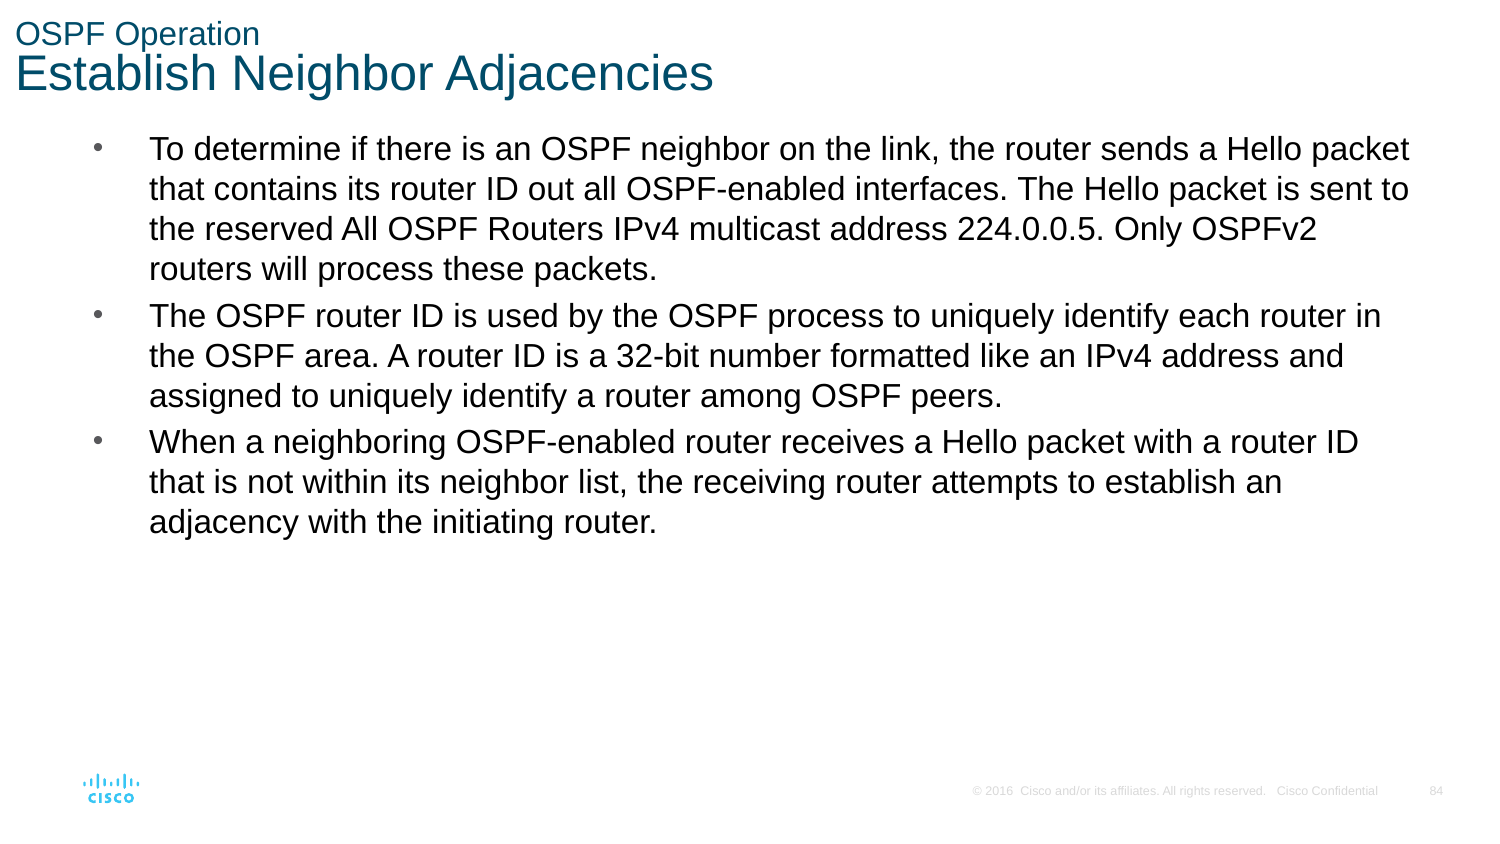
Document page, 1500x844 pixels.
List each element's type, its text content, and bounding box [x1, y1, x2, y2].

list To determine if there is an OSPF neighbor on the link, the router sends a Hello packet that contains its router ID out all OSPF-enabled interfaces. The Hello packet is sent to the reserved All OSPF Routers IPv4 multicast address 224.0.0.5. Only OSPFv2 routers will process these packets. The OSPF router ID is used by the OSPF process to uniquely identify each router in the OSPF area. A router ID is a 32-bit number formatted like an IPv4 address and assigned to uniquely identify a router among OSPF peers. When a neighboring OSPF-enabled router receives a Hello packet with a router ID that is not within its neighbor list, the receiving router attempts to establish an adjacency with the initiating router. [77, 120, 1437, 726]
title OSPF Operation Establish Neighbor Adjacencies [0, 0, 1369, 121]
